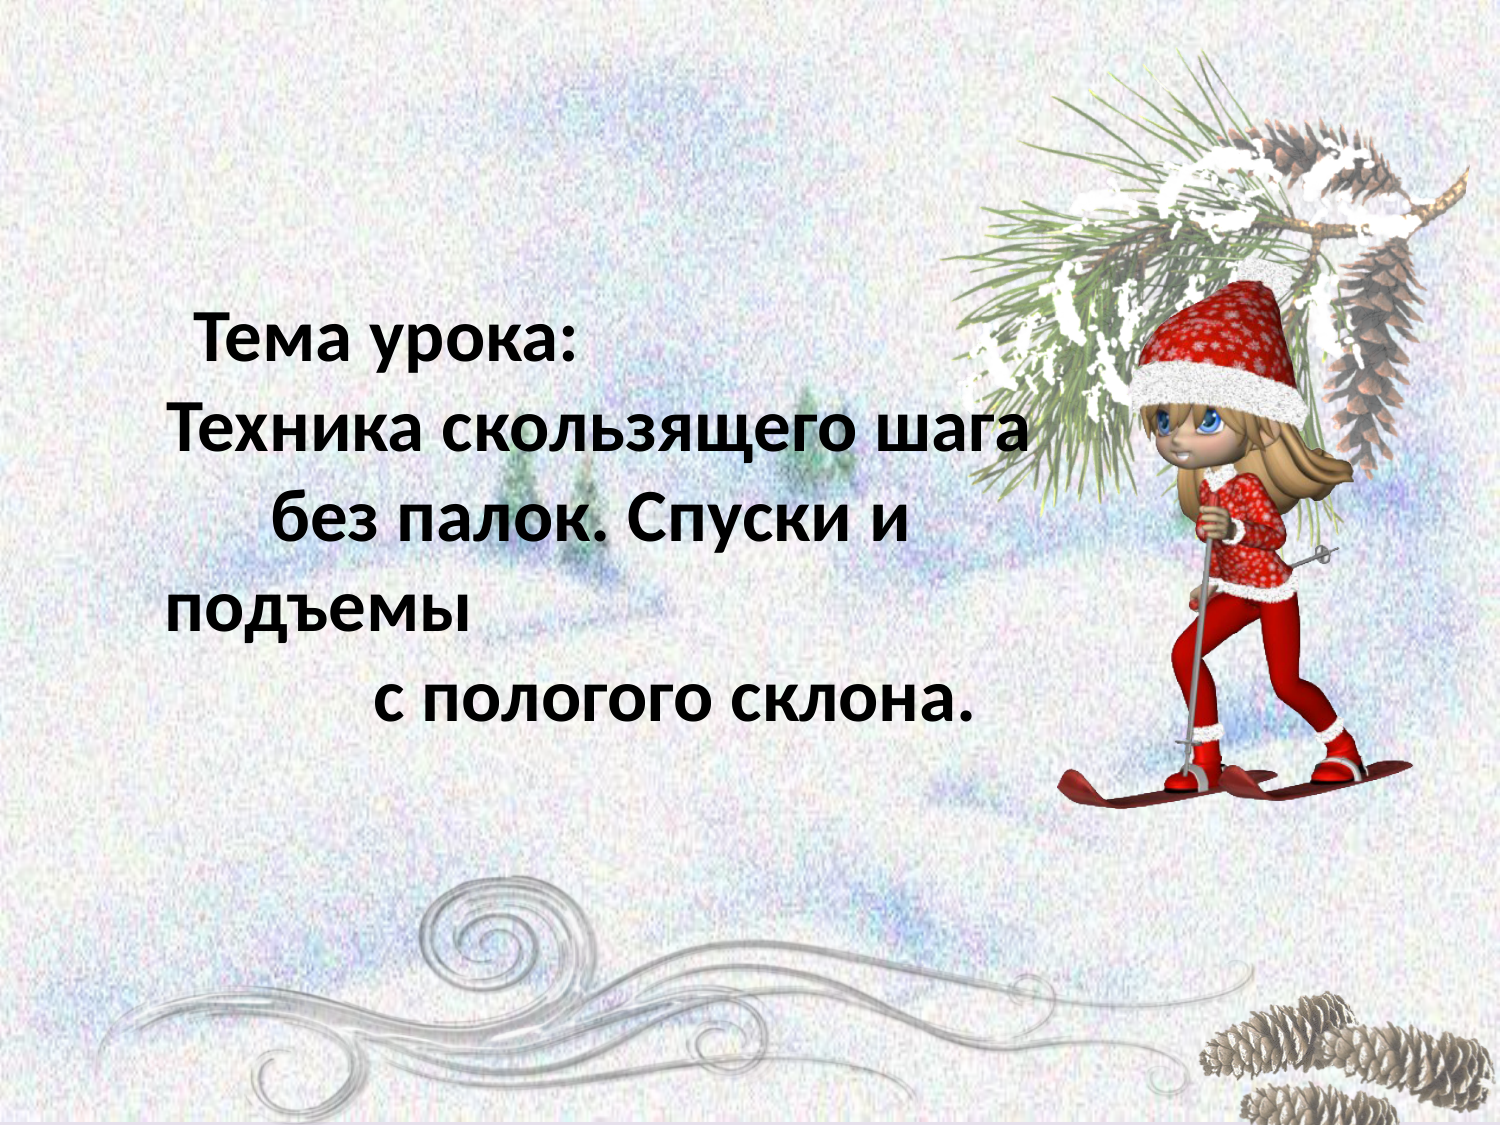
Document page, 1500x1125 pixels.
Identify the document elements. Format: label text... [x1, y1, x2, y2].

picture [0, 0, 1500, 1125]
text_box Тема урока: Техника скользящего шага без палок. Спуски и подъемы с пологого склона. [147, 278, 1051, 744]
